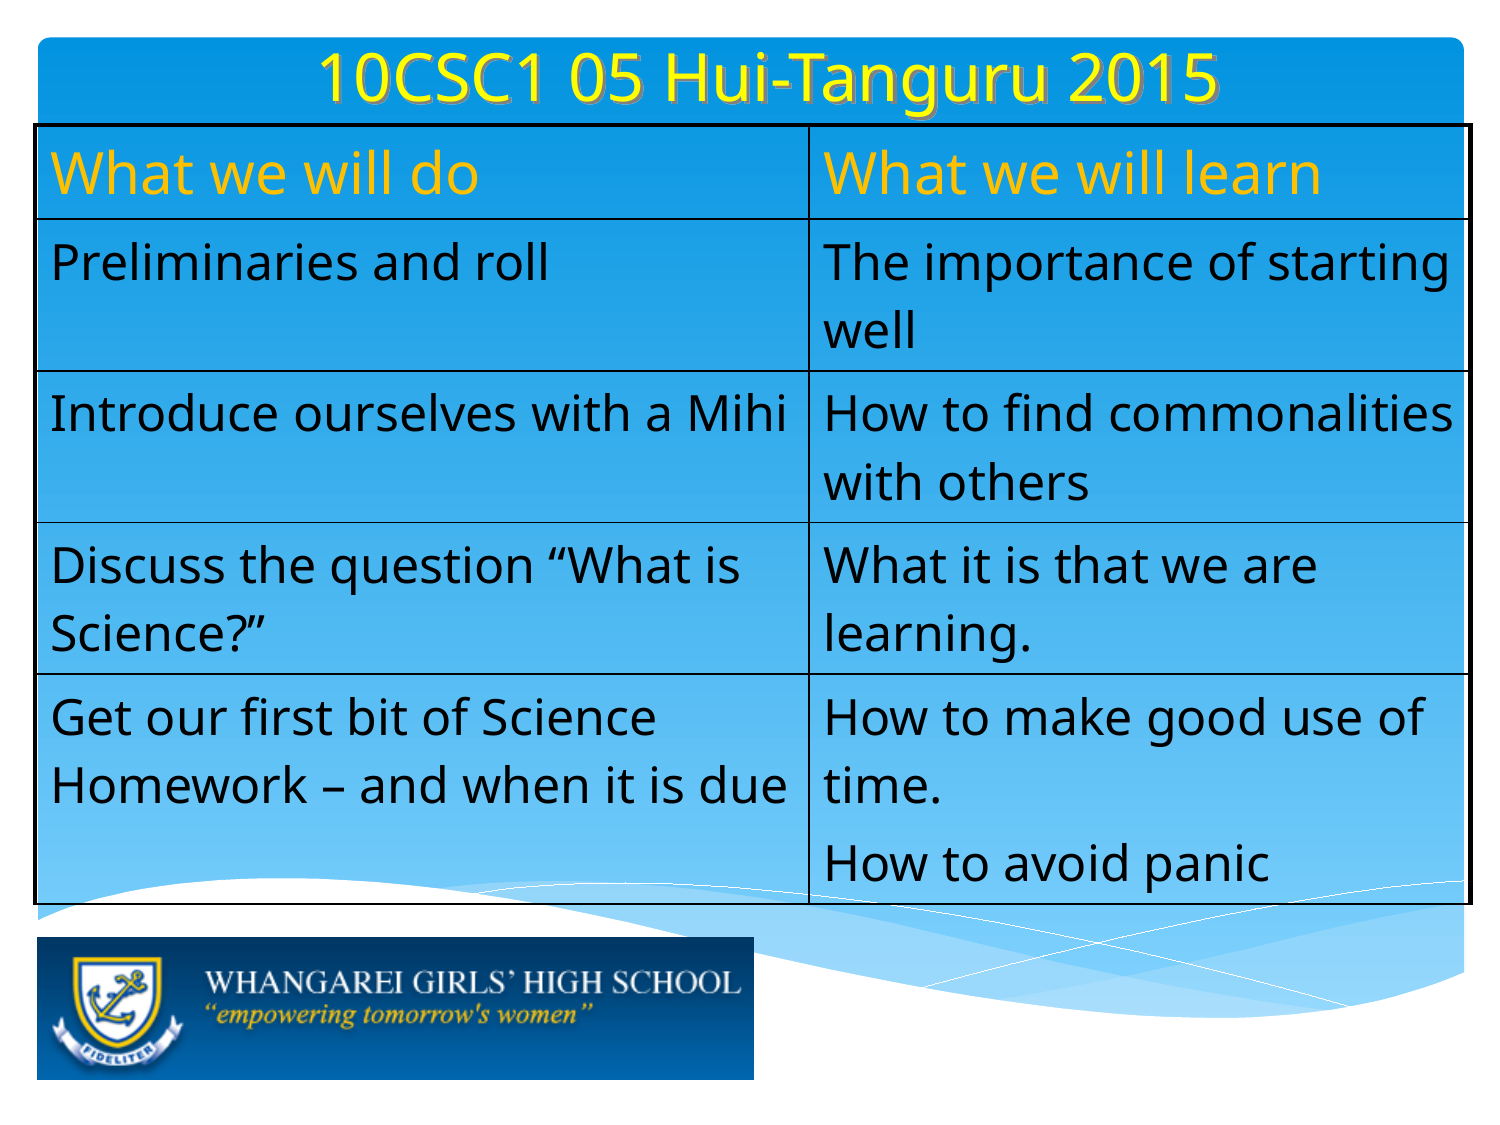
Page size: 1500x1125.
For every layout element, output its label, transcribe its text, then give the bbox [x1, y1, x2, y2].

table_header What we will learn [810, 127, 1468, 218]
table_cell Discuss the question “What is Science?” [37, 523, 808, 673]
table_header What we will do [37, 127, 808, 218]
table_cell Preliminaries and roll [37, 220, 808, 370]
text_box 10CSC1 05 Hui-Tanguru 2015 [162, 24, 1375, 123]
picture [37, 937, 754, 1080]
table_cell Introduce ourselves with a Mihi [37, 372, 808, 522]
table_cell What it is that we are learning. [810, 523, 1468, 673]
table_cell How to find commonalities with others [810, 372, 1468, 522]
table_cell How to make good use of time. How to avoid panic [810, 675, 1468, 903]
table_cell Get our first bit of Science Homework – and when it is due [37, 675, 808, 903]
table_cell The importance of starting well [810, 220, 1468, 370]
